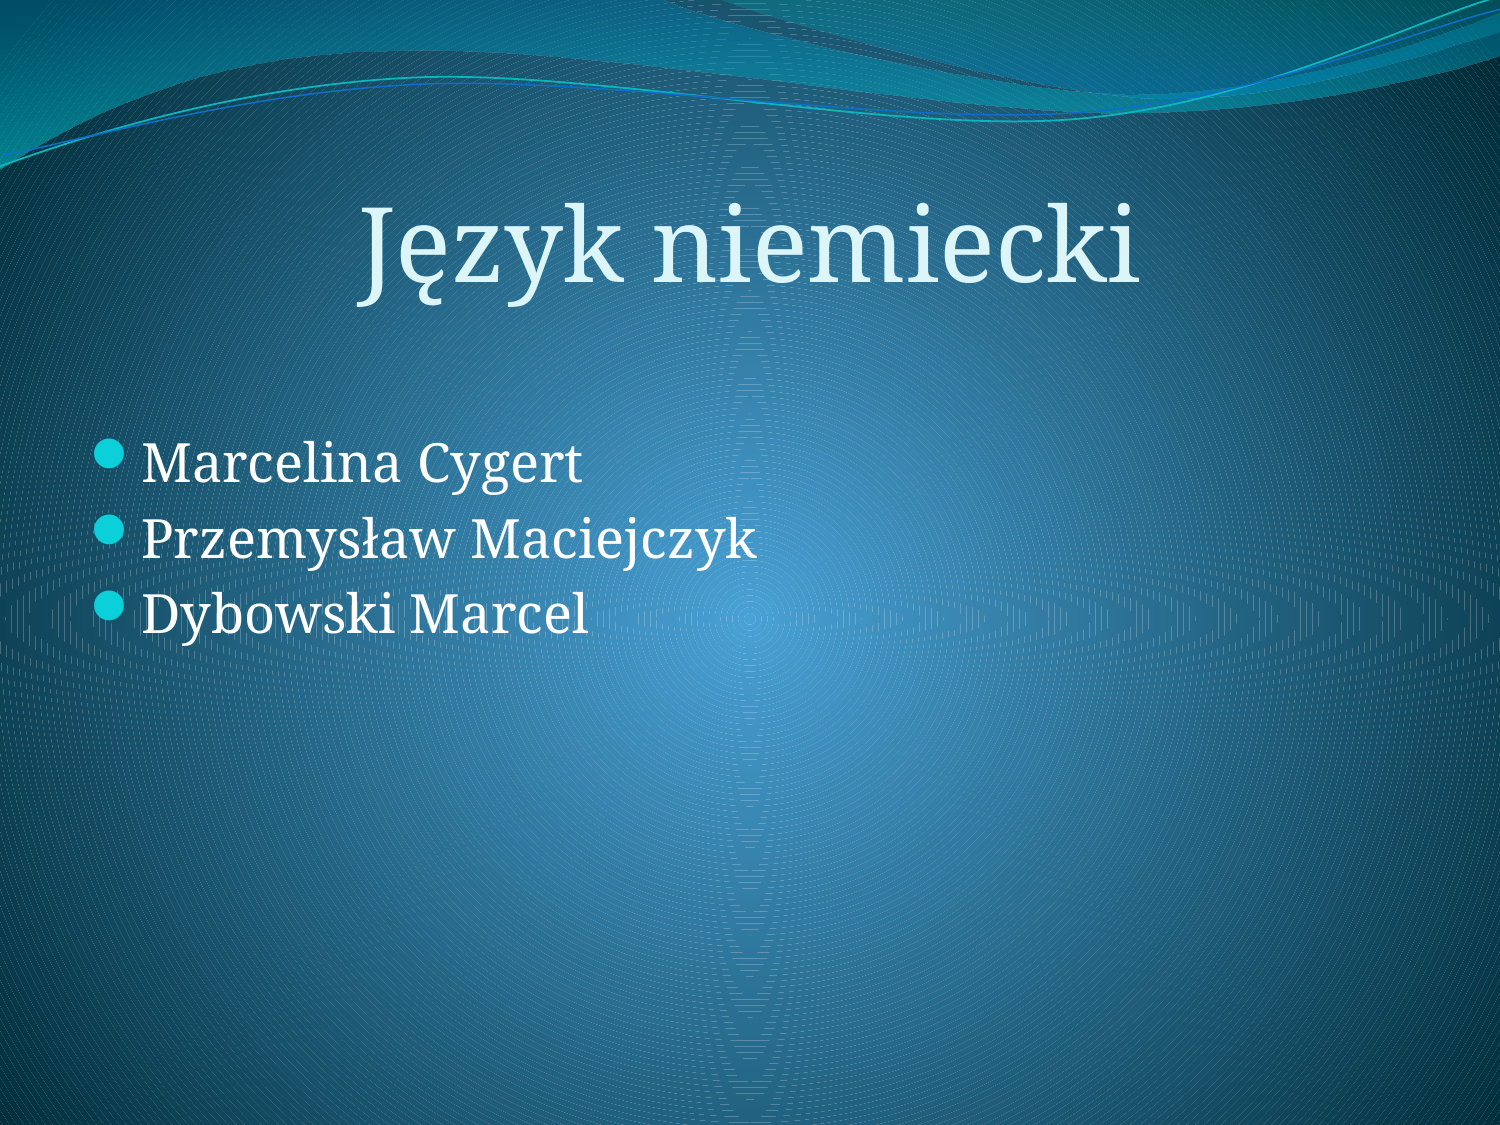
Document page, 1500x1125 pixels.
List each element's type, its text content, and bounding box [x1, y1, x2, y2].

title Język niemiecki [75, 115, 1425, 303]
list Marcelina Cygert Przemysław Maciejczyk Dybowski Marcel [75, 420, 1425, 1038]
